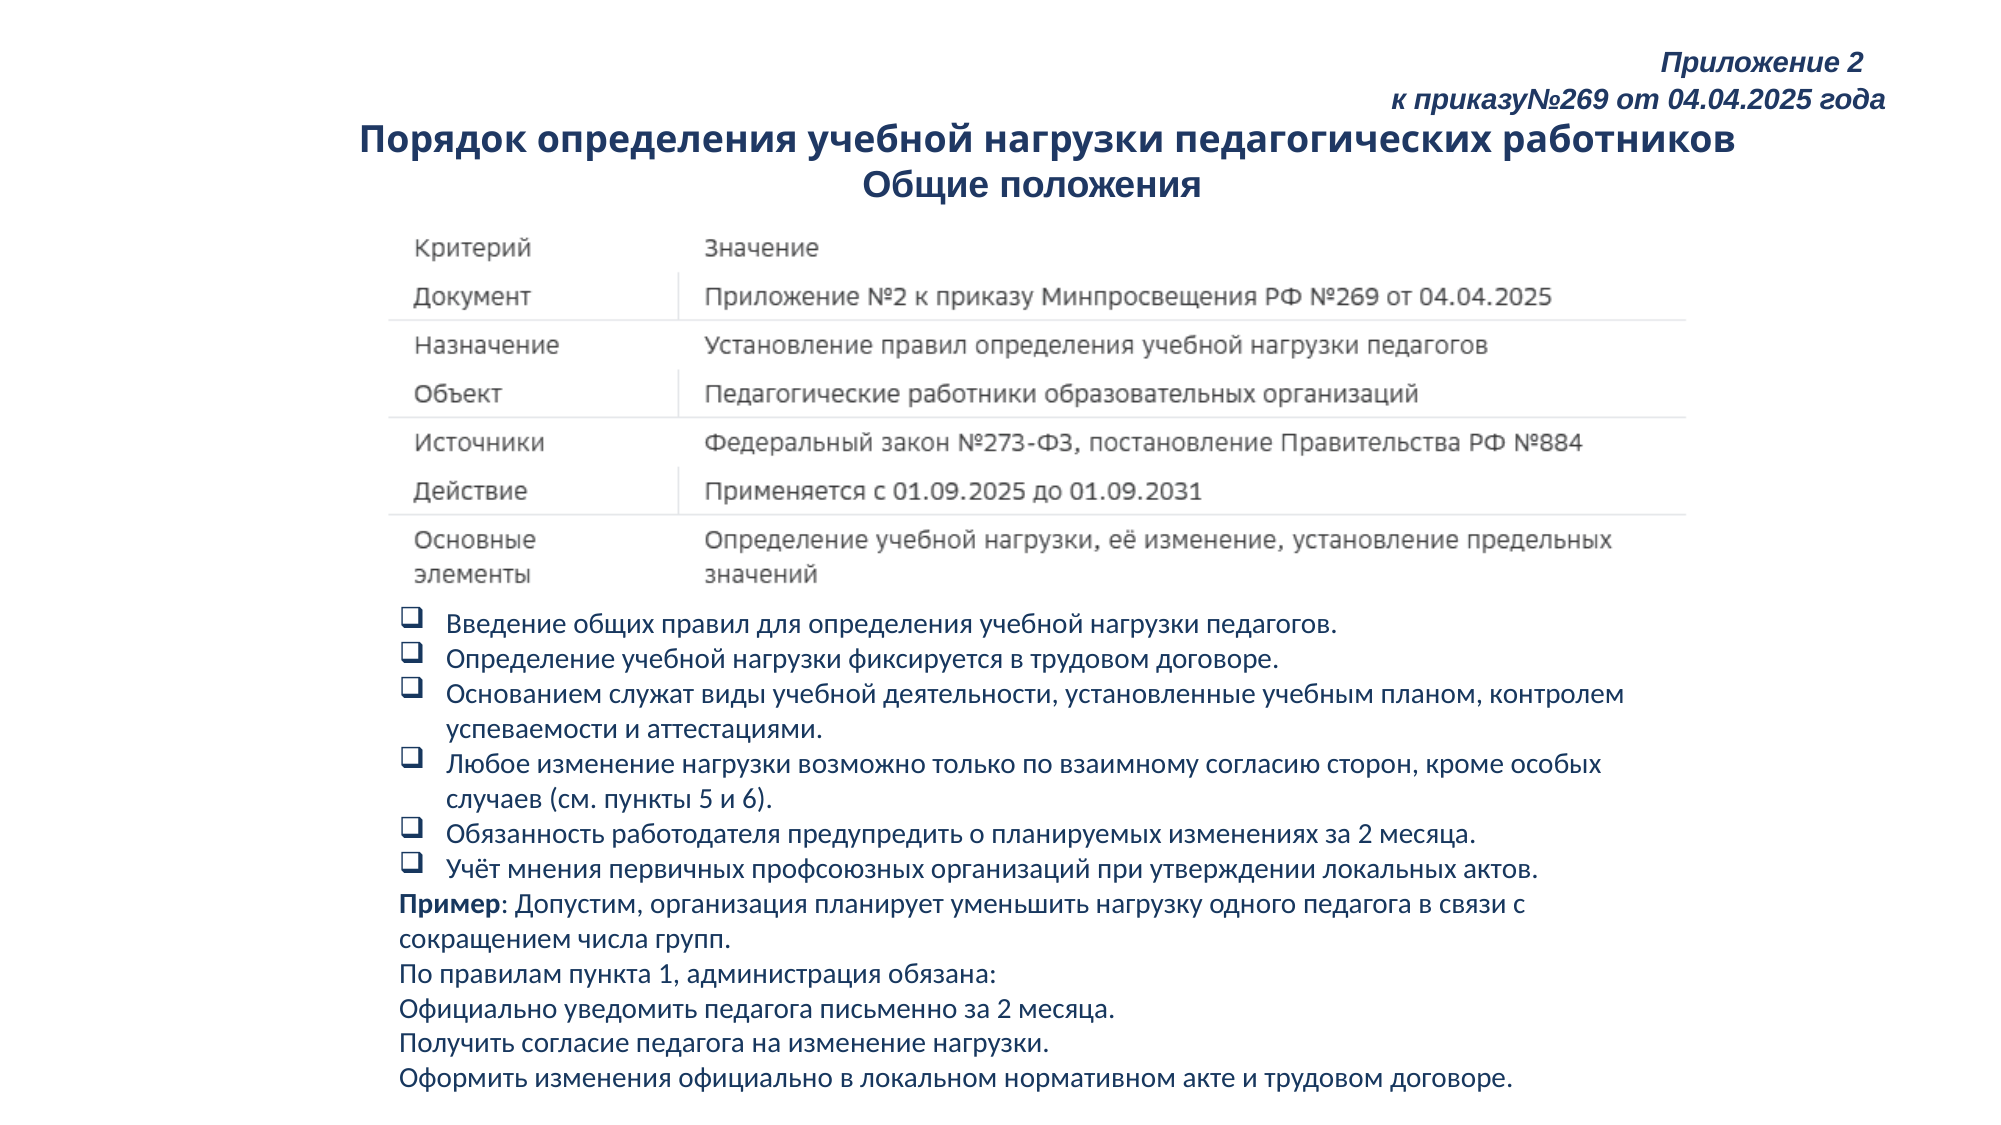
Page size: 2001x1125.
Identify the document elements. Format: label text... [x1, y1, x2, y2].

picture [384, 216, 1691, 602]
title Приложение 2 к приказу№269 от 04.04.2025 года Порядок определения учебной нагрузки педагогических работников Общие положения [150, 35, 1925, 207]
text_box Введение общих правил для определения учебной нагрузки педагогов. Определение учебной нагрузки фиксируется в трудовом договоре. Основанием служат виды учебной деятельности, установленные учебным планом, контролем успеваемости и аттестациями. Любое изменение нагрузки возможно только по взаимному согласию сторон, кроме особых случаев (см. пункты 5 и 6). Обязанность работодателя предупредить о планируемых изменениях за 2 месяца. Учёт мнения первичных профсоюзных организаций при утверждении локальных актов. Пример: Допустим, организация планирует уменьшить нагрузку одного педагога в связи с сокращением числа групп. По правилам пункта 1, администрация обязана: Официально уведомить педагога письменно за 2 месяца. Получить согласие педагога на изменение нагрузки. Оформить изменения официально в локальном нормативном акте и трудовом договоре. [384, 609, 1691, 1102]
